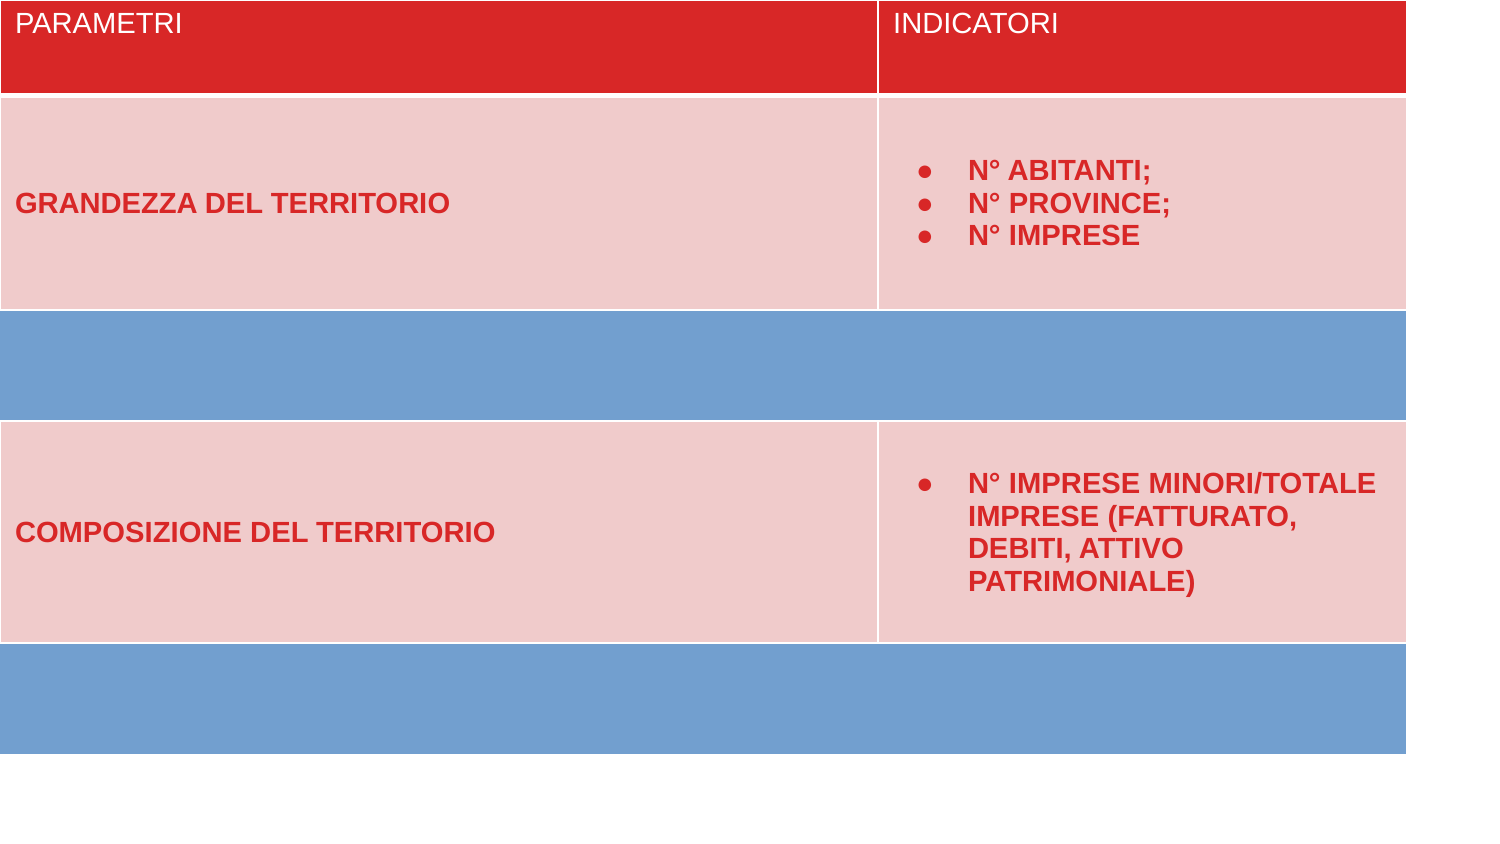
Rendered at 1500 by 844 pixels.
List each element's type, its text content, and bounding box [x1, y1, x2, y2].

table_cell N° IMPRESE MINORI/TOTALE IMPRESE (FATTURATO, DEBITI, ATTIVO PATRIMONIALE) [879, 422, 1406, 642]
table_cell COMPOSIZIONE DEL TERRITORIO [1, 422, 877, 642]
table_cell GRANDEZZA DEL TERRITORIO [1, 98, 877, 309]
table_cell N° ABITANTI; N° PROVINCE; N° IMPRESE [879, 98, 1406, 309]
table_header INDICATORI [879, 1, 1406, 93]
table_header PARAMETRI [1, 1, 877, 93]
